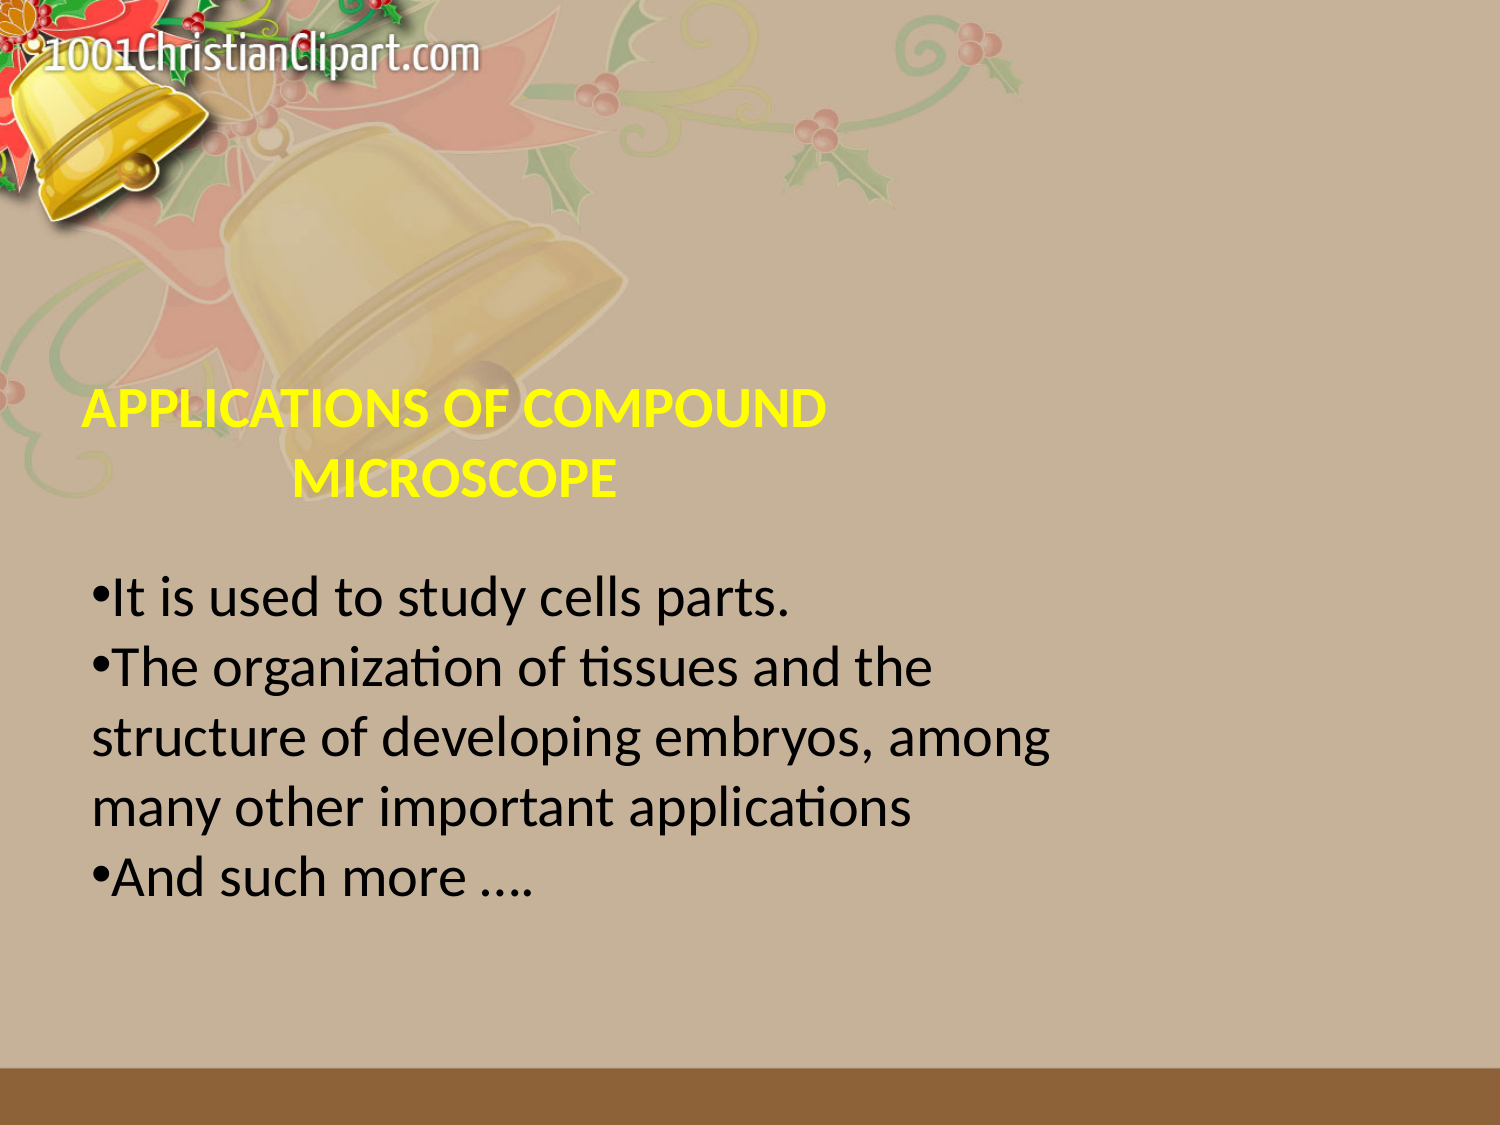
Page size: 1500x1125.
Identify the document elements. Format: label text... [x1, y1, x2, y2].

picture [0, 0, 1500, 1125]
text_box APPLICATIONS OF COMPOUND MICROSCOPE [29, 361, 880, 517]
text_box It is used to study cells parts. The organization of tissues and the structure of developing embryos, among many other important applications And such more …. [76, 550, 1140, 916]
